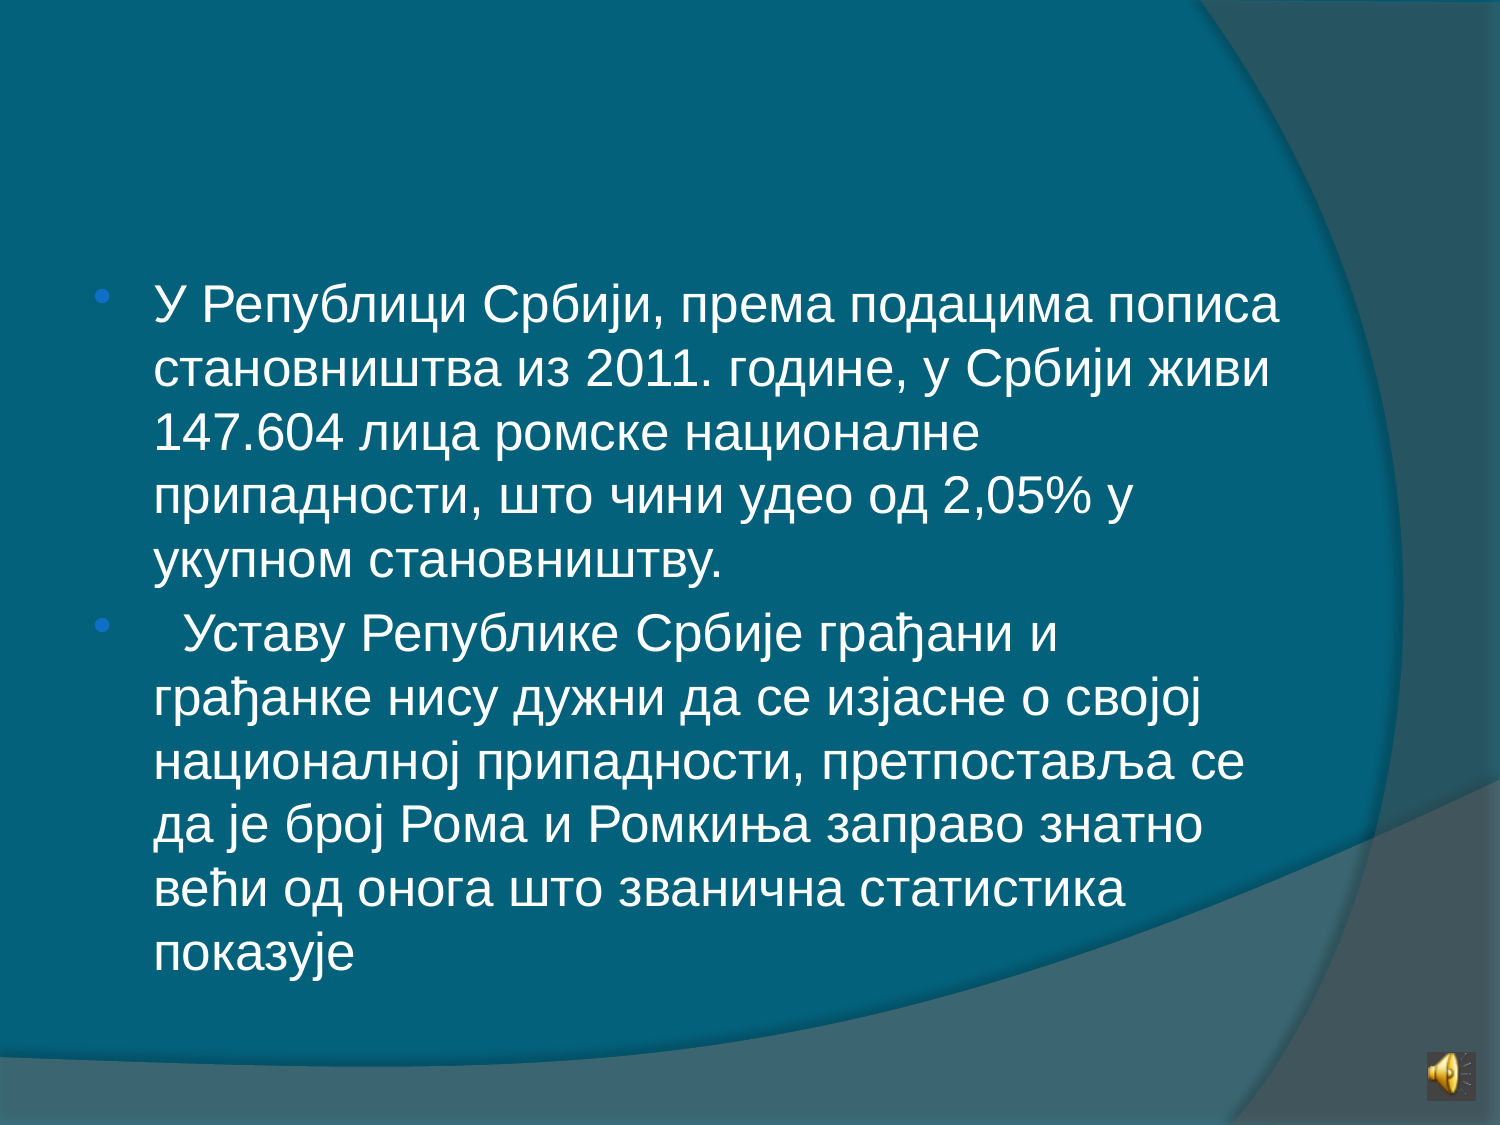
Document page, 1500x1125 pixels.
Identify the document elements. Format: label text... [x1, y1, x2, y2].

list У Републици Србији, према подацима пописа становништва из 2011. године, у Србији живи 147.604 лица ромске националне припадности, што чини удео од 2,05% у укупном становништву. Уставу Републике Србије грађани и грађанке нису дужни да се изјасне о својој националној припадности, претпоставља се да је број Рома и Ромкиња заправо знатно већи од онога што званична статистика показује [75, 262, 1300, 1005]
picture [1426, 1051, 1477, 1102]
